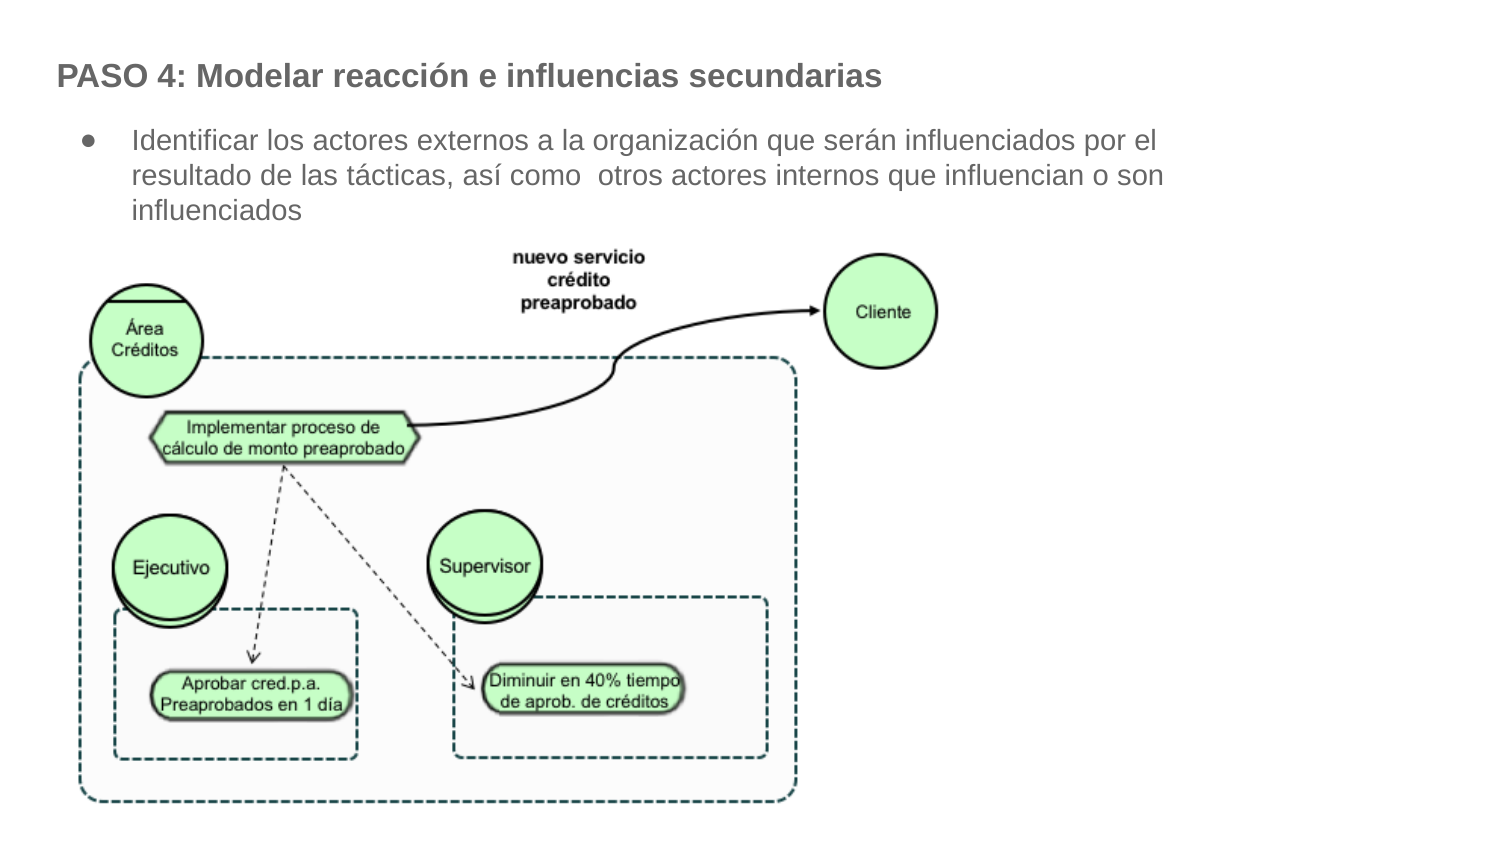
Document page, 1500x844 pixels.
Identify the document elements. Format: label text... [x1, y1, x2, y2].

picture [49, 185, 949, 820]
text_box PASO 4: Modelar reacción e influencias secundarias Identificar los actores externos a la organización que serán influenciados por el resultado de las tácticas, así como otros actores internos que influencian o son influenciados [41, 39, 1250, 140]
